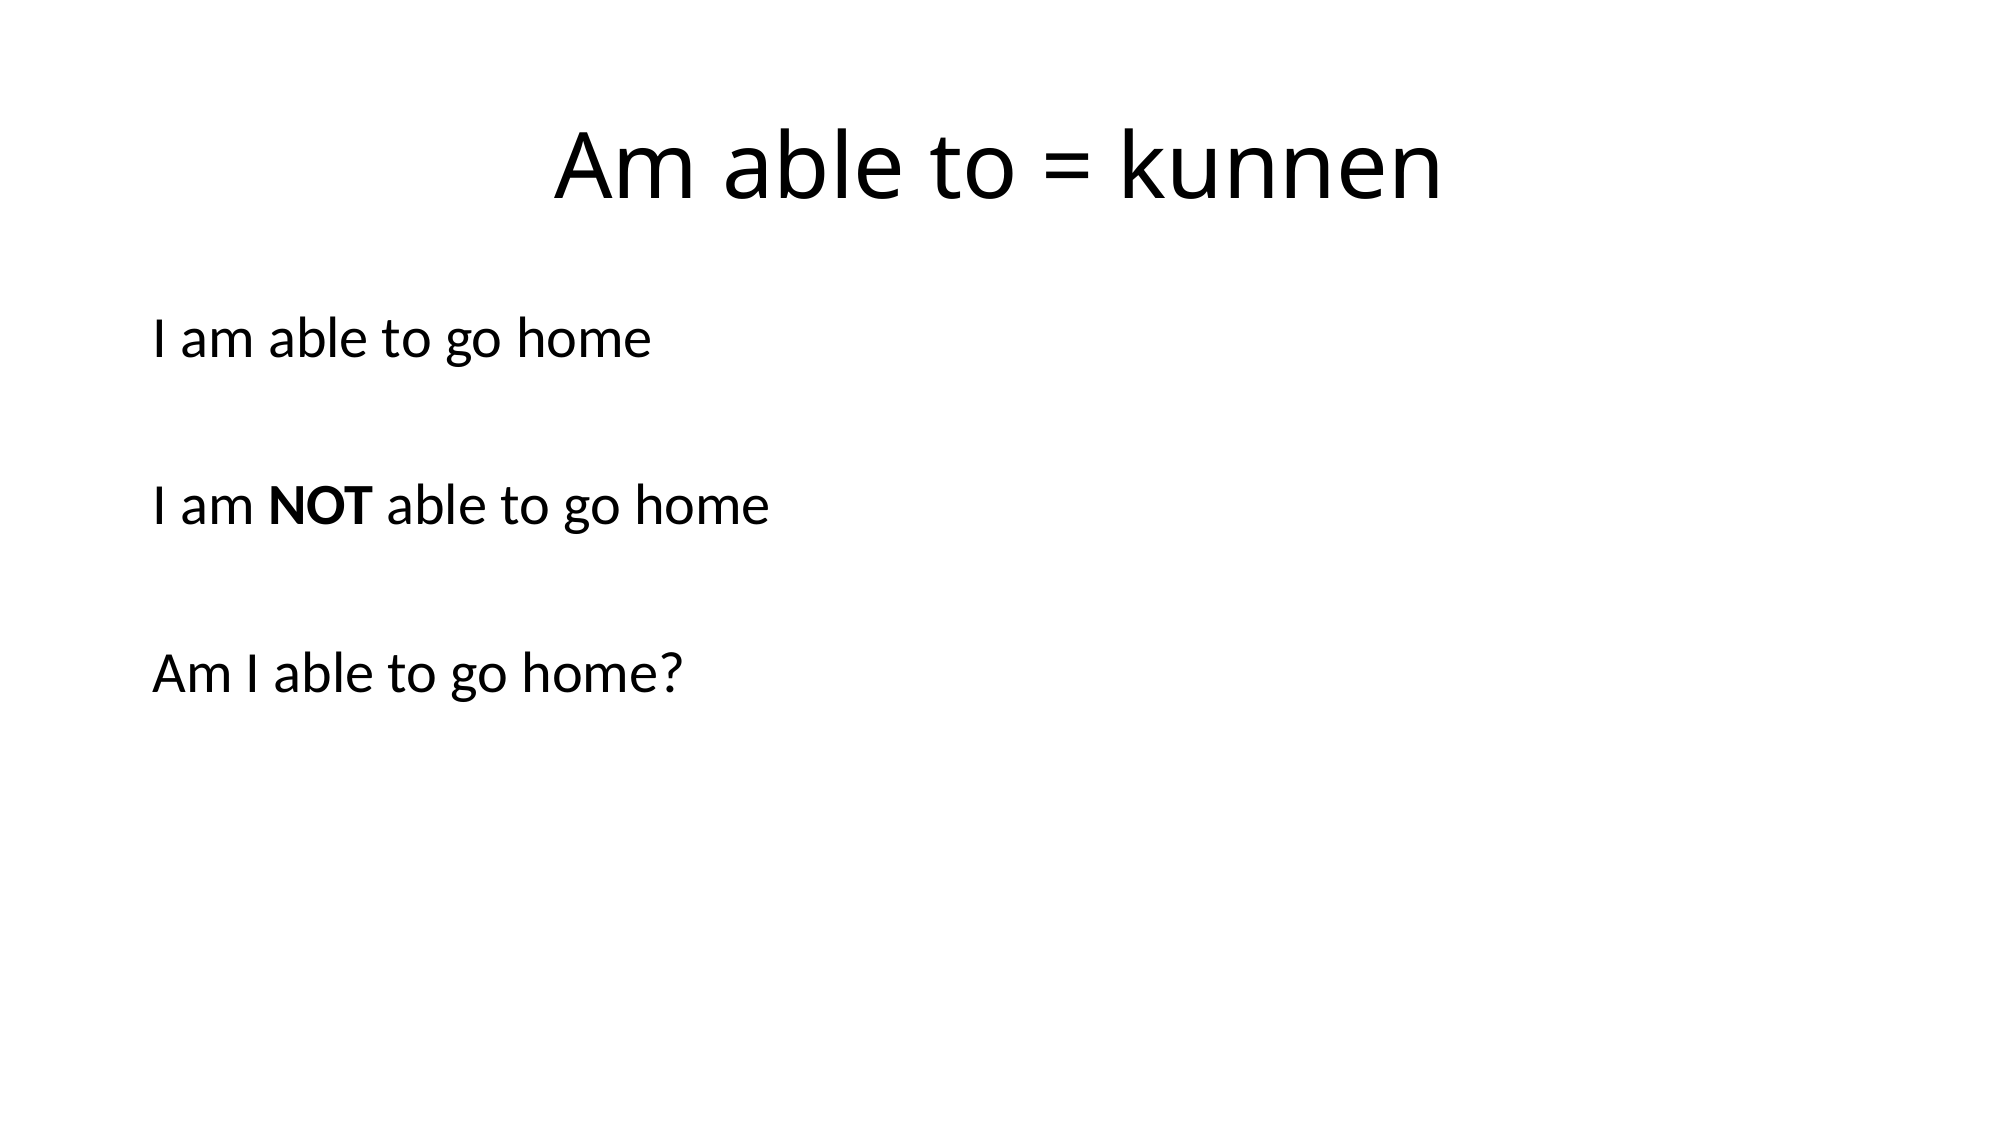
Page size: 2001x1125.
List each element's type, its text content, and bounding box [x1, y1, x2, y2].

list I am able to go home I am NOT able to go home Am I able to go home? [137, 299, 1863, 1014]
title Am able to = kunnen [137, 59, 1863, 278]
